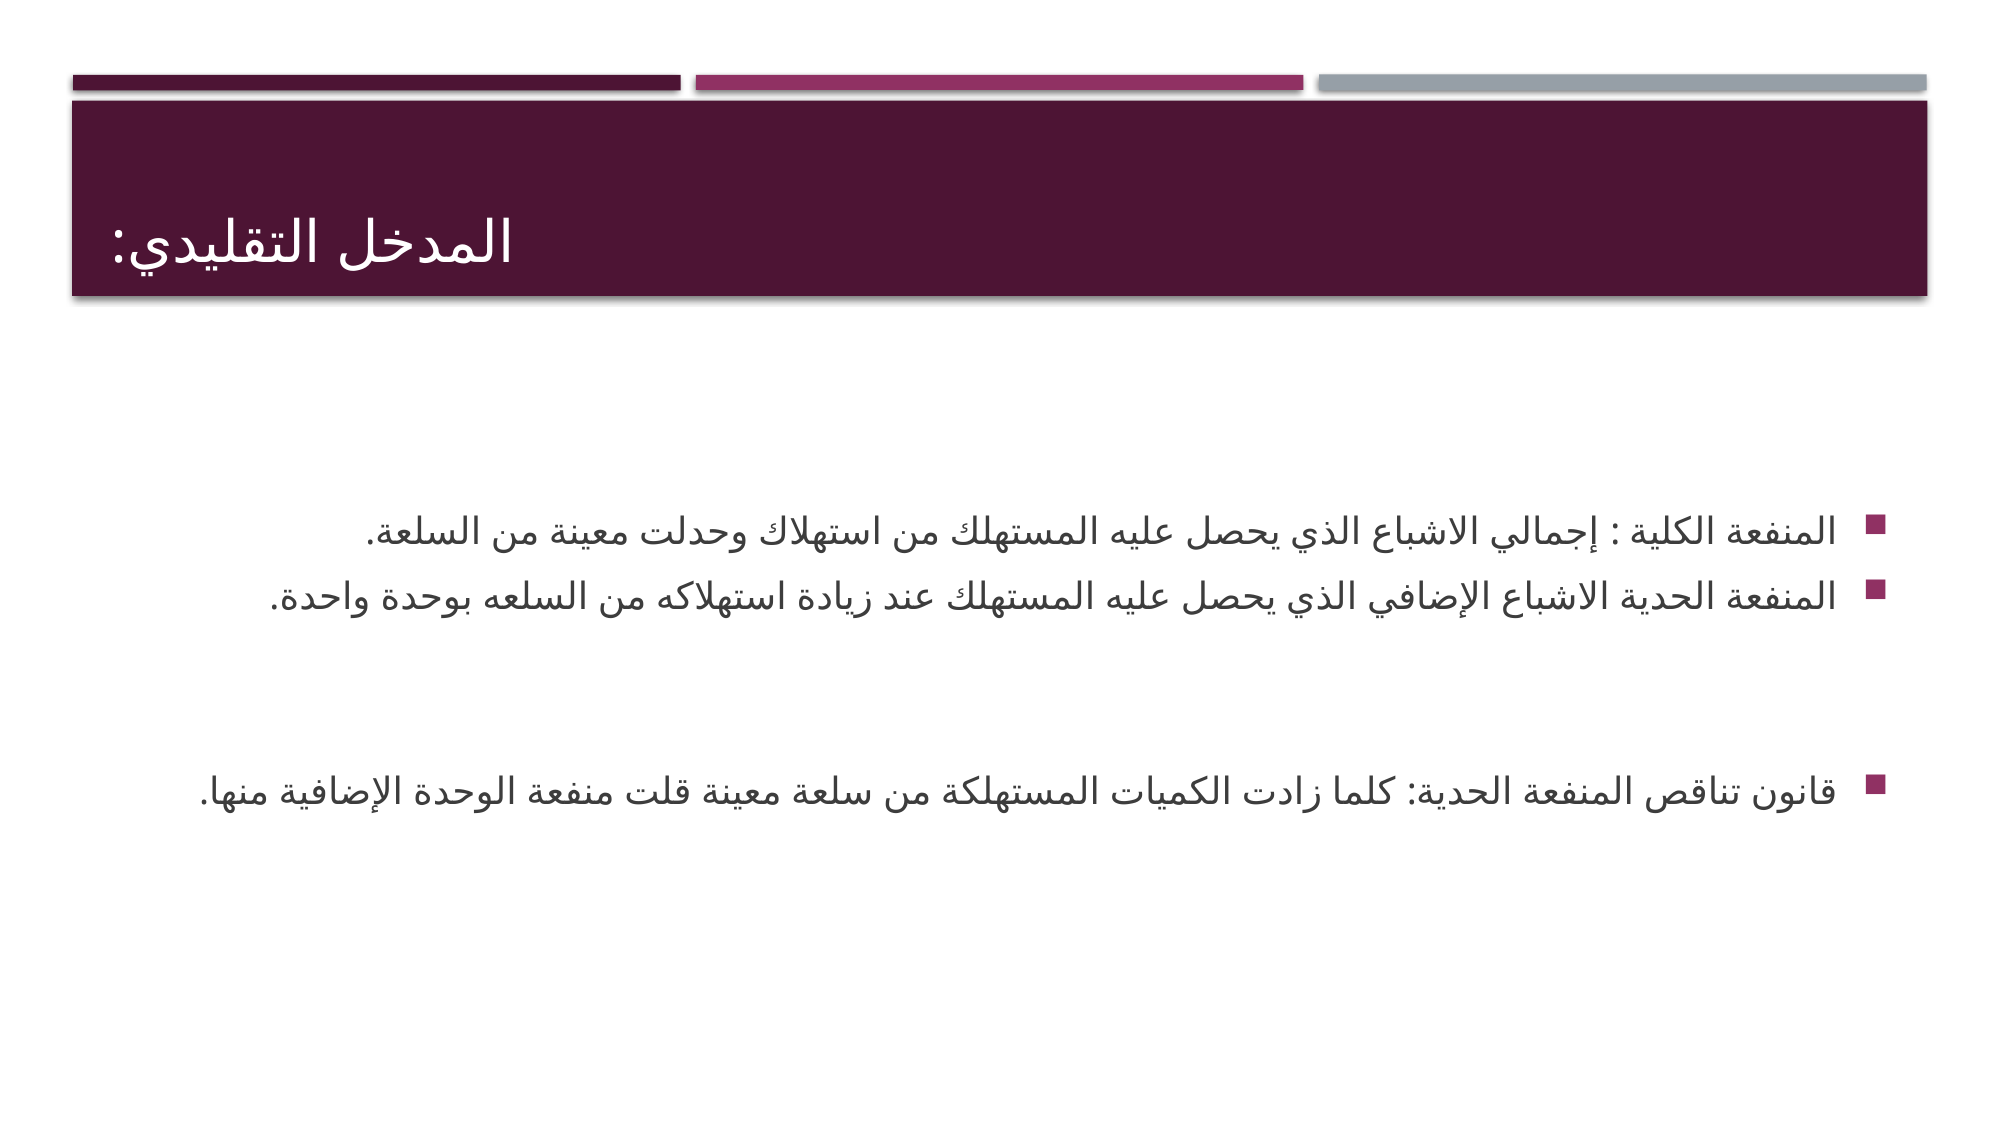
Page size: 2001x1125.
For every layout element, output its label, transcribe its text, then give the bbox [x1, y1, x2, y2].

title المدخل التقليدي: [95, 115, 1905, 282]
